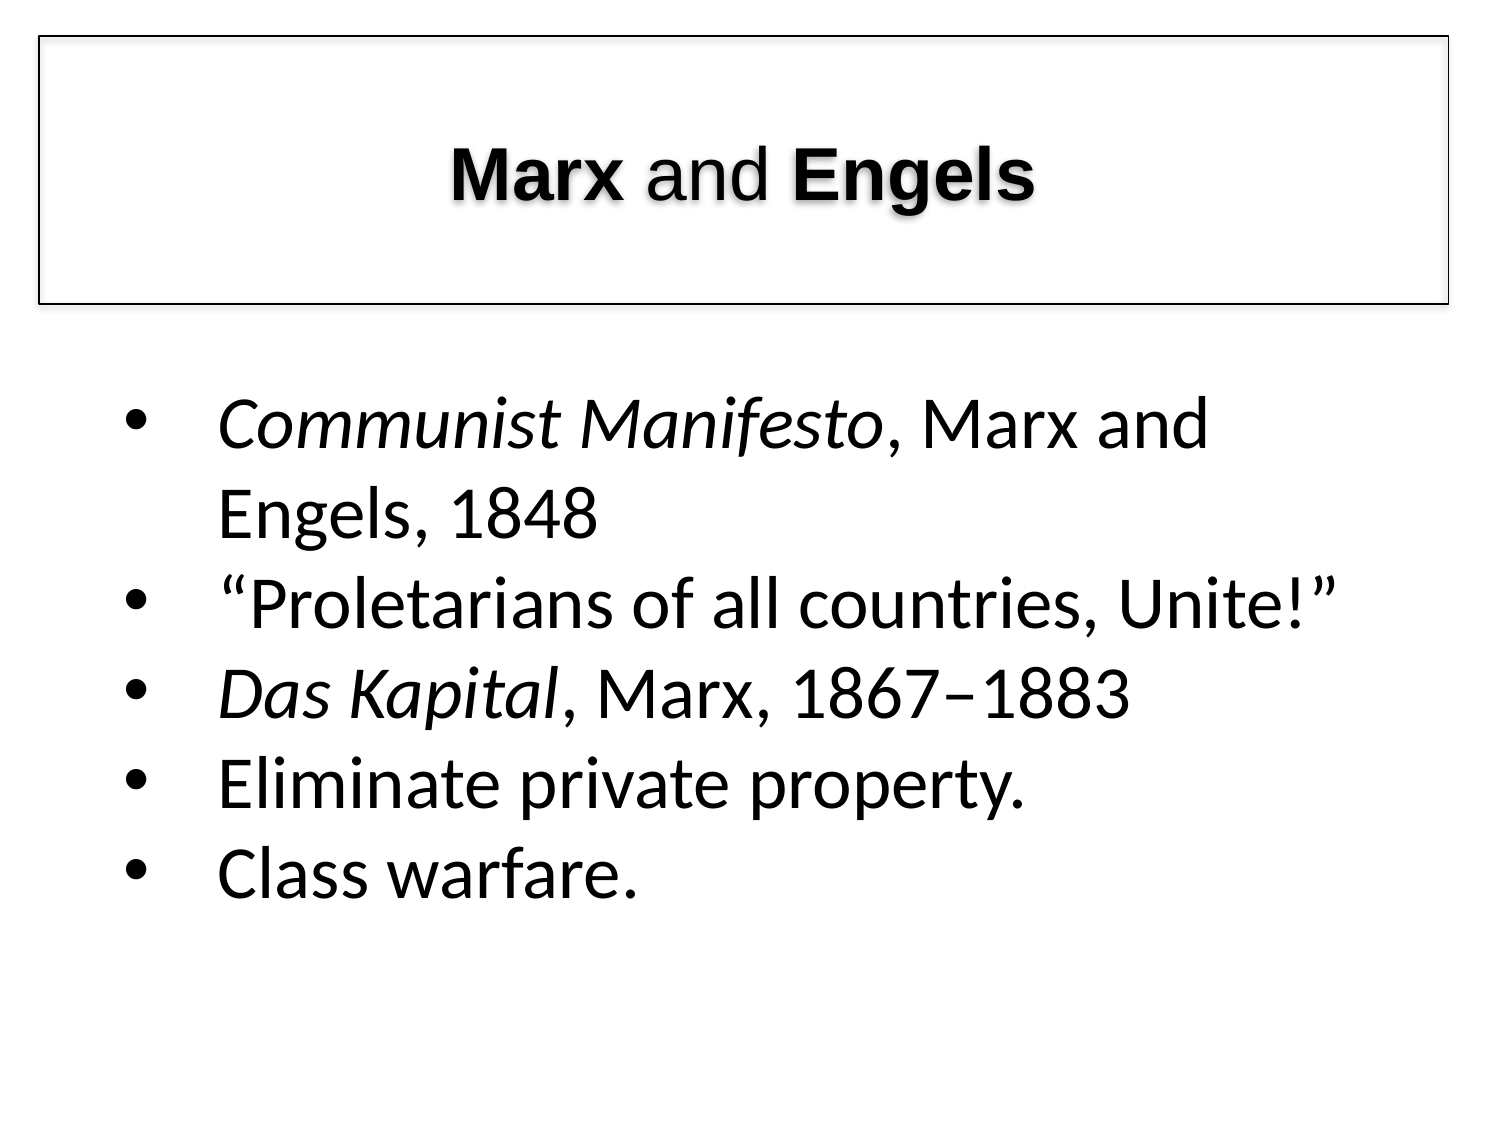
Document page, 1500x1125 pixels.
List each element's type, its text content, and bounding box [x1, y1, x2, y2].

text_box Communist Manifesto, Marx and Engels, 1848 “Proletarians of all countries, Unite!” Das Kapital, Marx, 1867–1883 Eliminate private property. Class warfare. [109, 366, 1416, 921]
text_box Marx and Engels [38, 35, 1449, 305]
